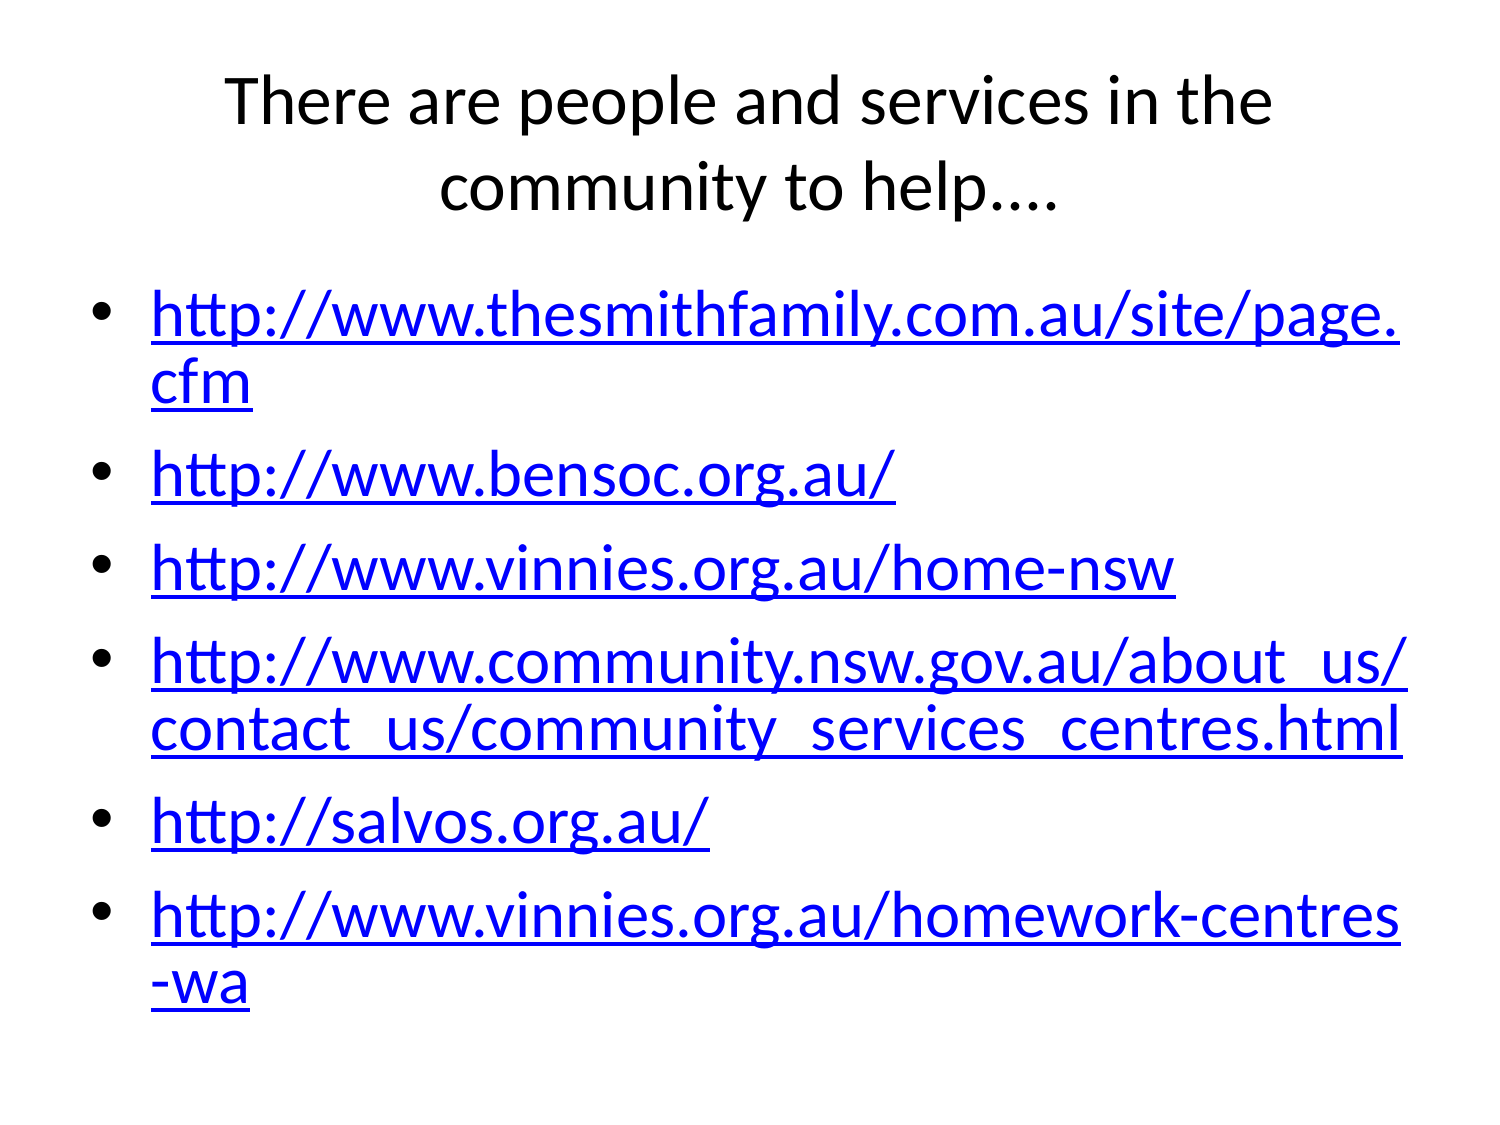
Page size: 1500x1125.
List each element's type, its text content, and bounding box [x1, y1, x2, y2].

title There are people and services in the community to help.... [75, 45, 1425, 233]
list http://www.thesmithfamily.com.au/site/page.cfm http://www.bensoc.org.au/ http://www.vinnies.org.au/home-nsw http://www.community.nsw.gov.au/about_us/contact_us/community_services_centres.html http://salvos.org.au/ http://www.vinnies.org.au/homework-centres-wa [75, 262, 1425, 1005]
